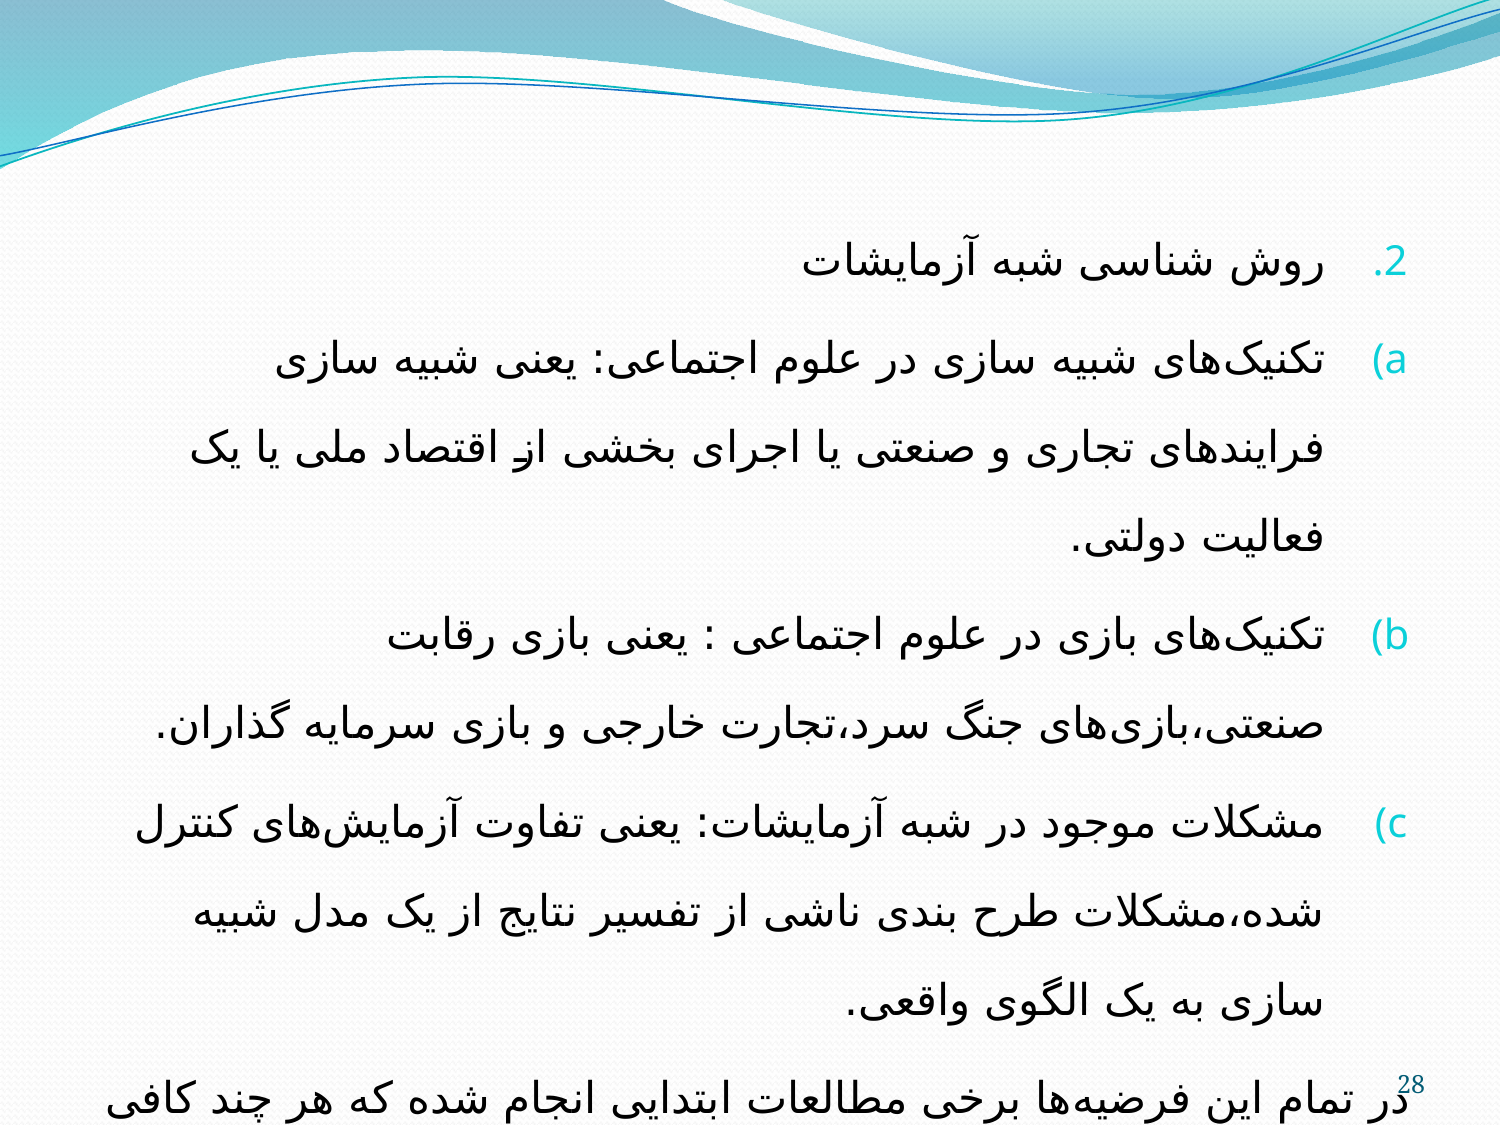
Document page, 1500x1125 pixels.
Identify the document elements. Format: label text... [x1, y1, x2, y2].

list روش شناسی شبه آزمایشات تکنیک‌های شبیه سازی در علوم اجتماعی: یعنی شبیه سازی فرایندهای تجاری و صنعتی یا اجرای بخشی از اقتصاد ملی یا یک فعالیت دولتی. تکنیک‌های بازی در علوم اجتماعی : یعنی بازی رقابت صنعتی،بازی‌های جنگ سرد،تجارت خارجی و بازی سرمایه گذاران. مشکلات موجود در شبه آزمایشات: یعنی تفاوت آزمایش‌های کنترل شده،مشکلات طرح بندی ناشی از تفسیر نتایج از یک مدل شبیه سازی به یک الگوی واقعی. در تمام این فرضیه‌ها برخی مطالعات ابتدایی انجام شده که هر چند کافی نیست، و نیازمند تلاش‌های گسترده‌تری ست [75, 187, 1425, 1038]
slide_number 28 [1299, 1042, 1425, 1103]
